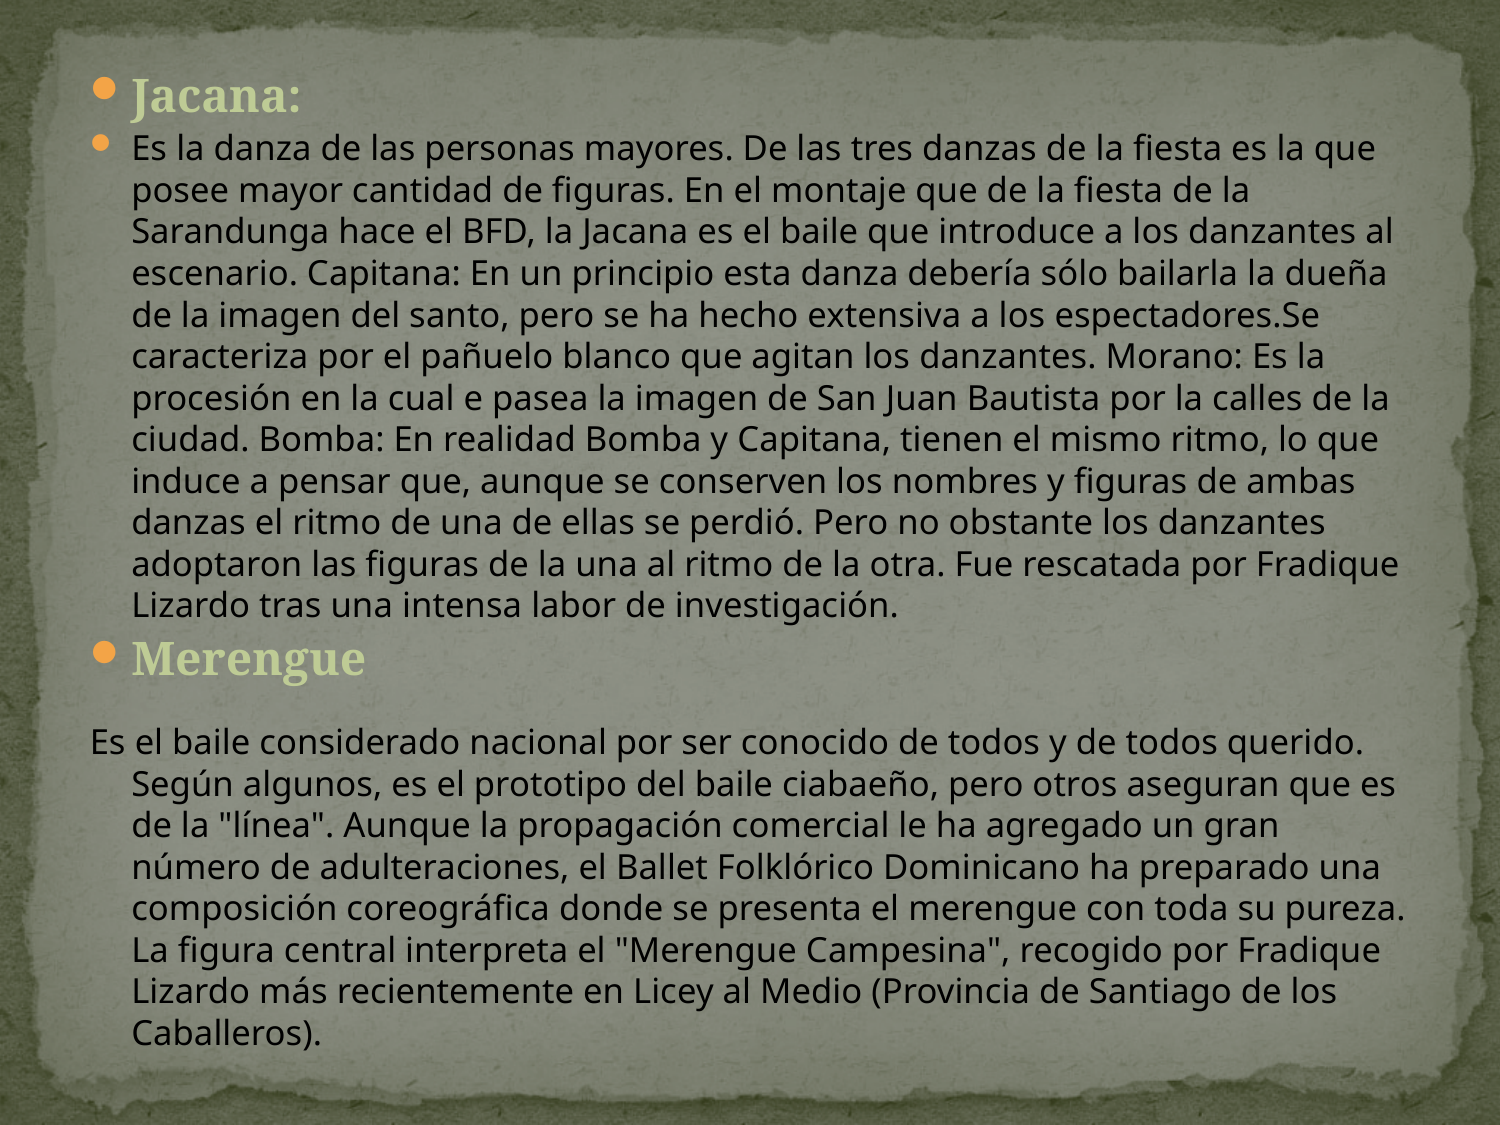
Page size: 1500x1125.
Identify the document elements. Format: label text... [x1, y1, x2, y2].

list Jacana: Es la danza de las personas mayores. De las tres danzas de la fiesta es la que posee mayor cantidad de figuras. En el montaje que de la fiesta de la Sarandunga hace el BFD, la Jacana es el baile que introduce a los danzantes al escenario. Capitana: En un principio esta danza debería sólo bailarla la dueña de la imagen del santo, pero se ha hecho extensiva a los espectadores.Se caracteriza por el pañuelo blanco que agitan los danzantes. Morano: Es la procesión en la cual e pasea la imagen de San Juan Bautista por la calles de la ciudad. Bomba: En realidad Bomba y Capitana, tienen el mismo ritmo, lo que induce a pensar que, aunque se conserven los nombres y figuras de ambas danzas el ritmo de una de ellas se perdió. Pero no obstante los danzantes adoptaron las figuras de la una al ritmo de la otra. Fue rescatada por Fradique Lizardo tras una intensa labor de investigación. Merengue Es el baile considerado nacional por ser conocido de todos y de todos querido. Según algunos, es el prototipo del baile ciabaeño, pero otros aseguran que es de la "línea". Aunque la propagación comercial le ha agregado un gran número de adulteraciones, el Ballet Folklórico Dominicano ha preparado una composición coreográfica donde se presenta el merengue con toda su pureza. La figura central interpreta el "Merengue Campesina", recogido por Fradique Lizardo más recientemente en Licey al Medio (Provincia de Santiago de los Caballeros). [75, 58, 1425, 1079]
